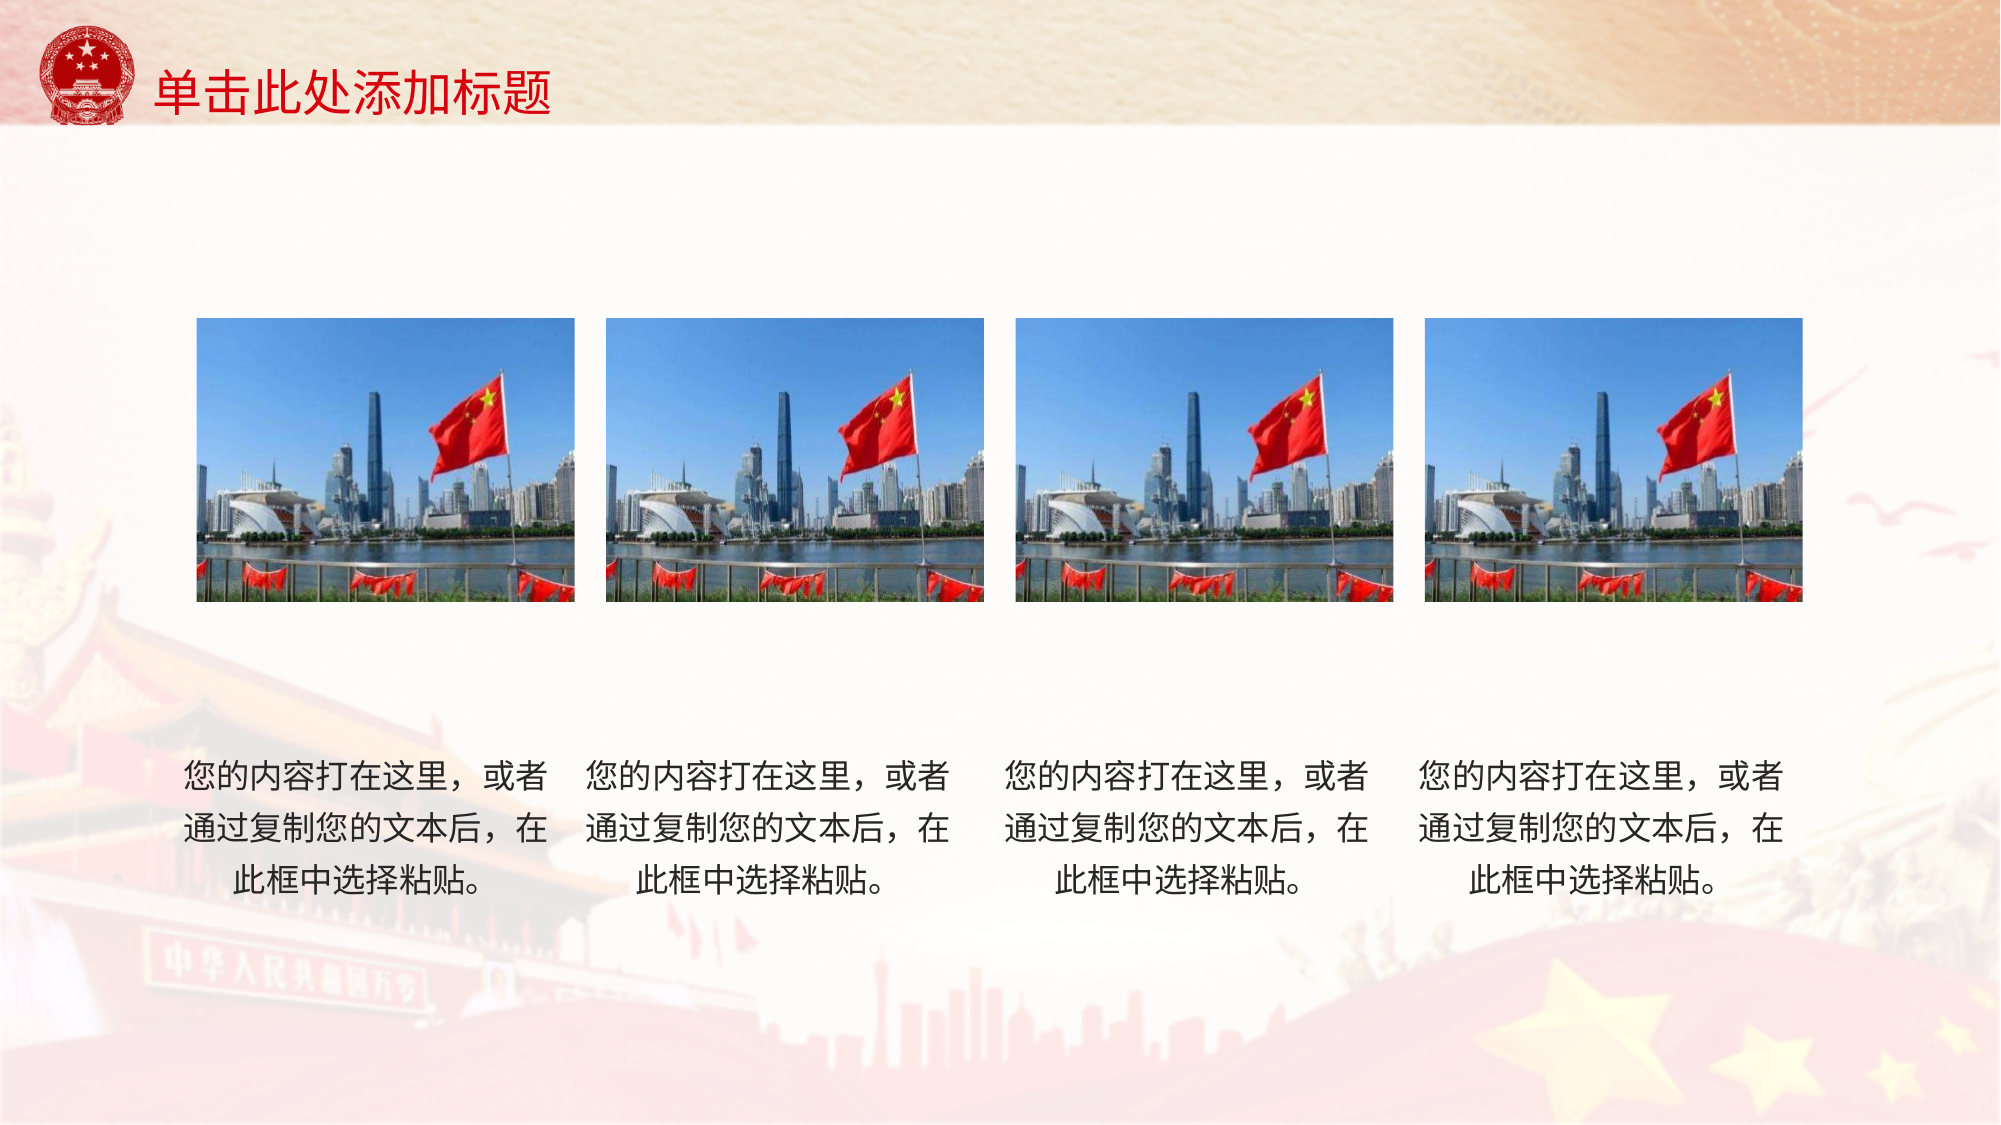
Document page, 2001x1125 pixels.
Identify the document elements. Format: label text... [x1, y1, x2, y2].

text_box 您的内容打在这里，或者通过复制您的文本后，在此框中选择粘贴。 [1001, 743, 1373, 972]
text_box 您的内容打在这里，或者通过复制您的文本后，在此框中选择粘贴。 [1416, 743, 1787, 972]
text_box [605, 318, 985, 603]
text_box 您的内容打在这里，或者通过复制您的文本后，在此框中选择粘贴。 [180, 743, 552, 972]
text_box [196, 318, 576, 603]
text_box [1424, 318, 1804, 603]
picture [0, 0, 2001, 1125]
text_box 单击此处添加标题 [160, 36, 1863, 155]
text_box 您的内容打在这里，或者通过复制您的文本后，在此框中选择粘贴。 [583, 743, 954, 972]
text_box [1014, 318, 1394, 603]
